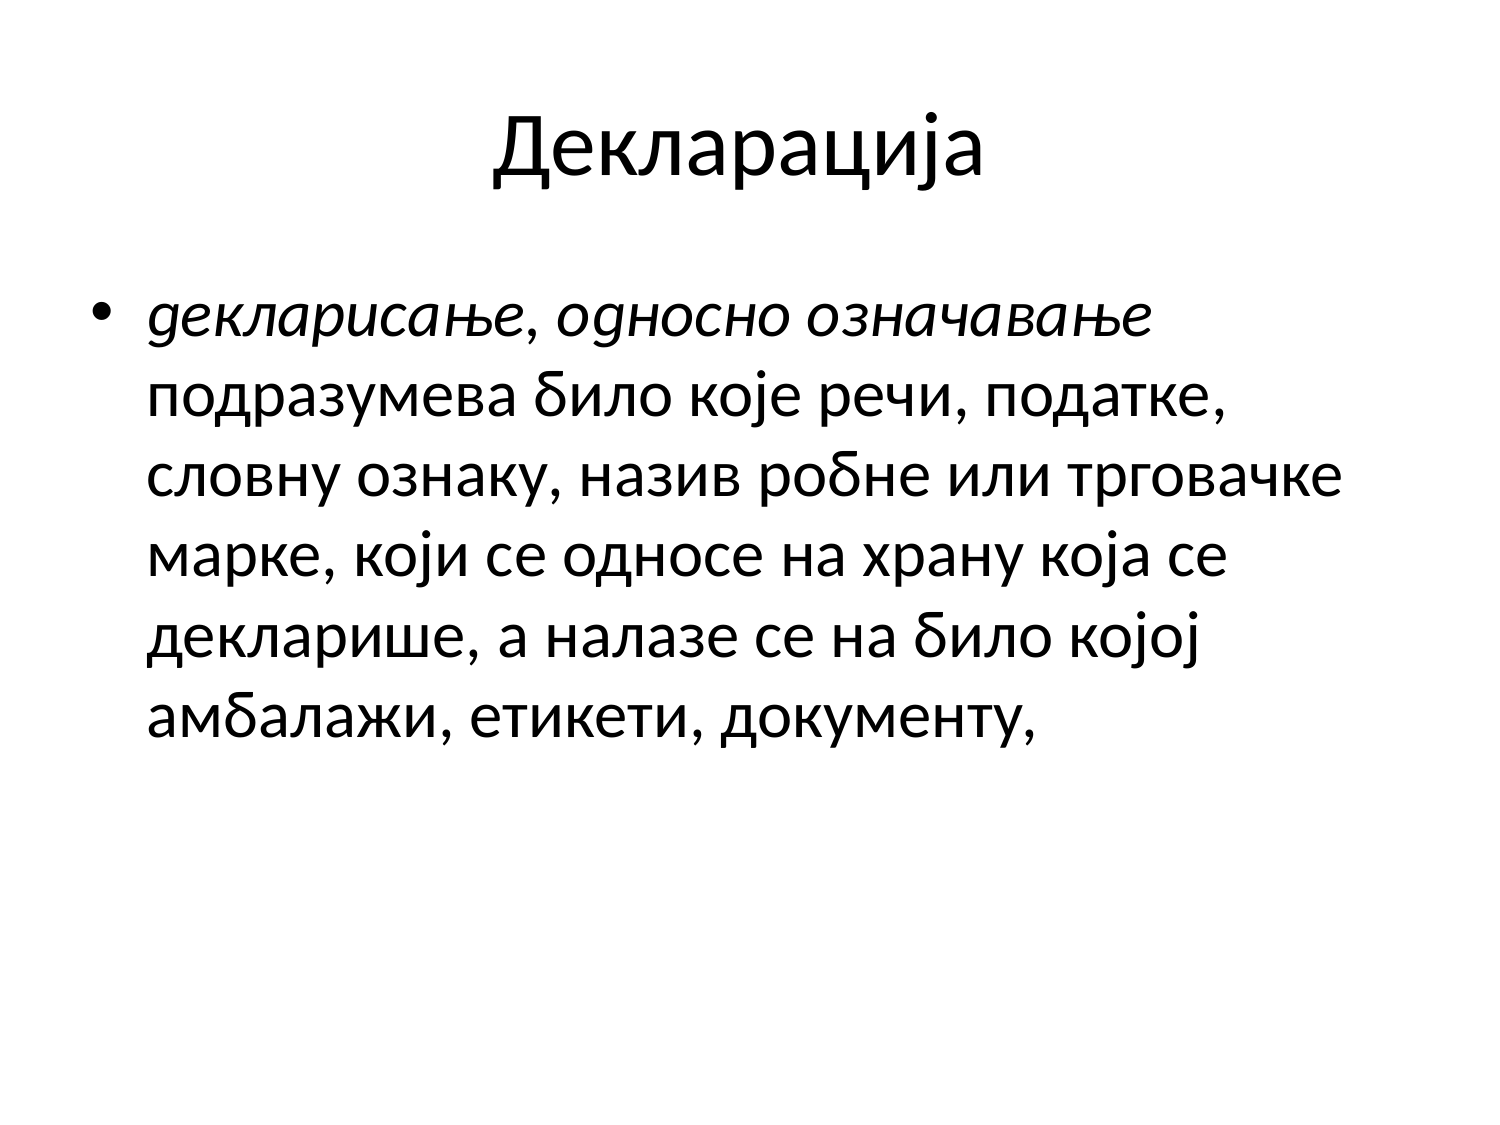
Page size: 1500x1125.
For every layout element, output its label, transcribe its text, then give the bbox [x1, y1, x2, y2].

title Декларација [75, 45, 1425, 233]
list декларисање, односно означавање подразумева било које речи, податке, словну ознаку, назив робне или трговачке марке, који се односе на храну која се декларише, а налазе се на било којој амбалажи, етикети, документу, [75, 262, 1425, 1005]
